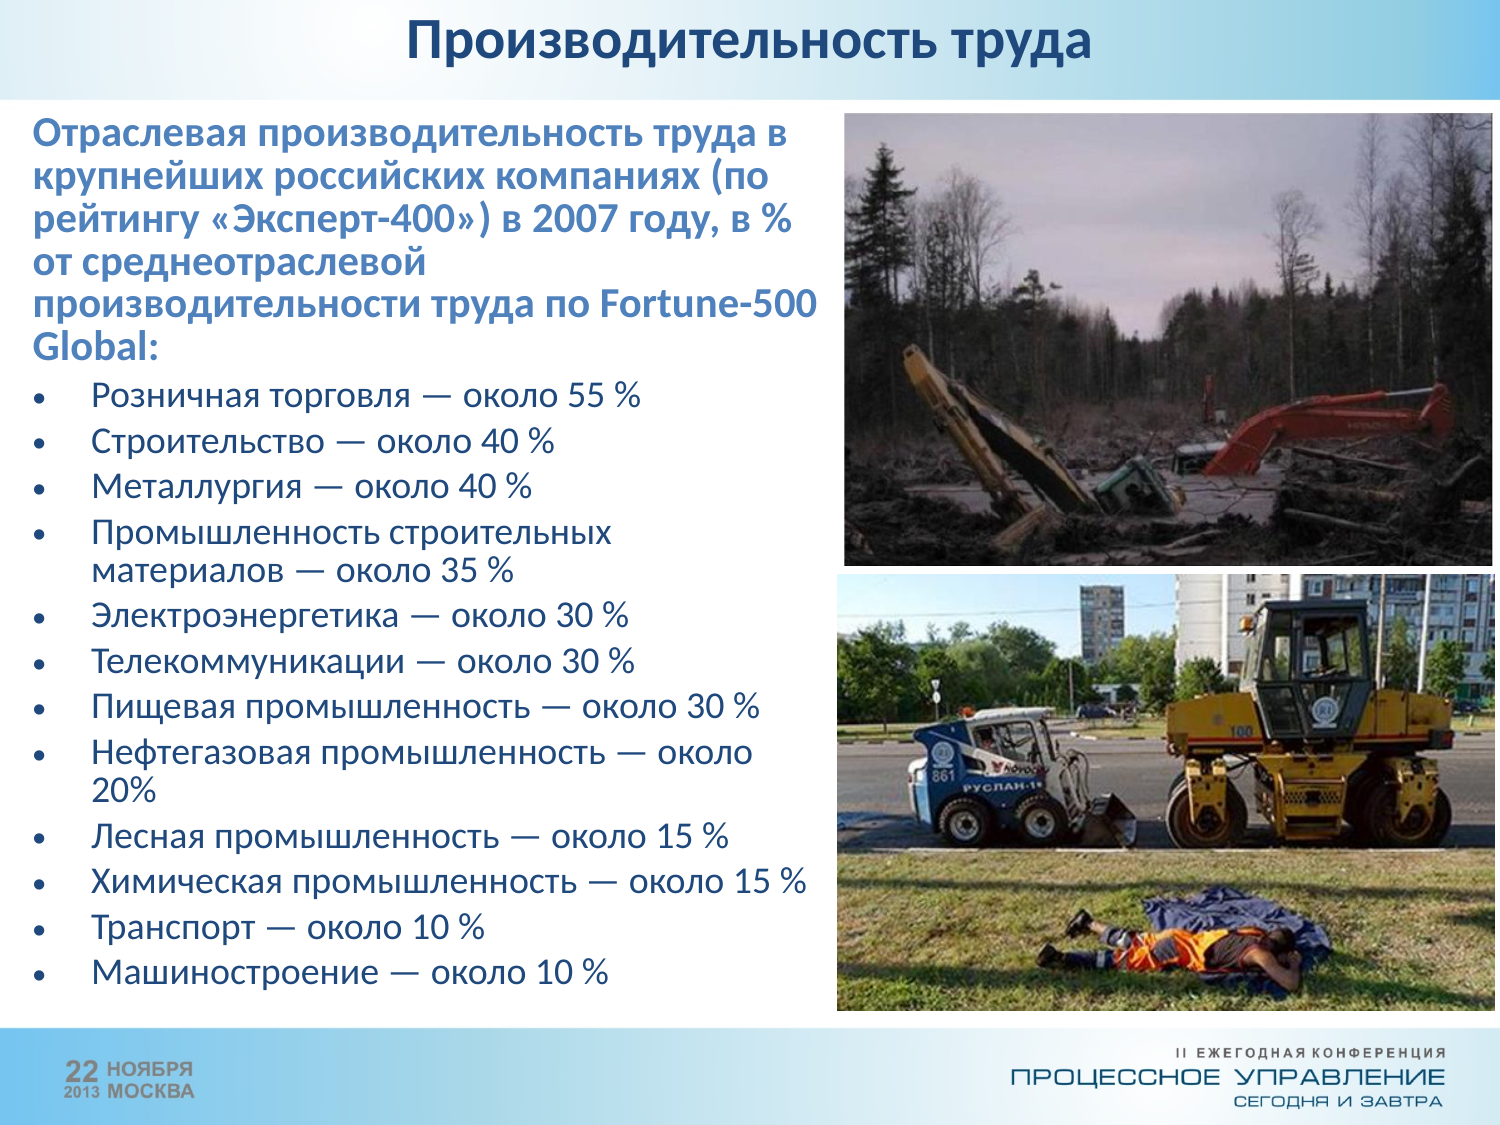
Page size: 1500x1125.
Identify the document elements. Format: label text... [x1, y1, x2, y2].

list Отраслевая производительность труда в крупнейших российских компаниях (по рейтингу «Эксперт-400») в 2007 году, в % от среднеотраслевой производительности труда по Fortune-500 Global: Розничная торговля — около 55 % Строительство — около 40 % Металлургия — около 40 % Промышленность строительных материалов — около 35 % Электроэнергетика — около 30 % Телекоммуникации — около 30 % Пищевая промышленность — около 30 % Нефтегазовая промышленность — около 20% Лесная промышленность — около 15 % Химическая промышленность — около 15 % Транспорт — около 10 % Машиностроение — около 10 % [17, 107, 838, 1011]
picture [0, 0, 1500, 1125]
list Производительность труда [29, 7, 1471, 99]
